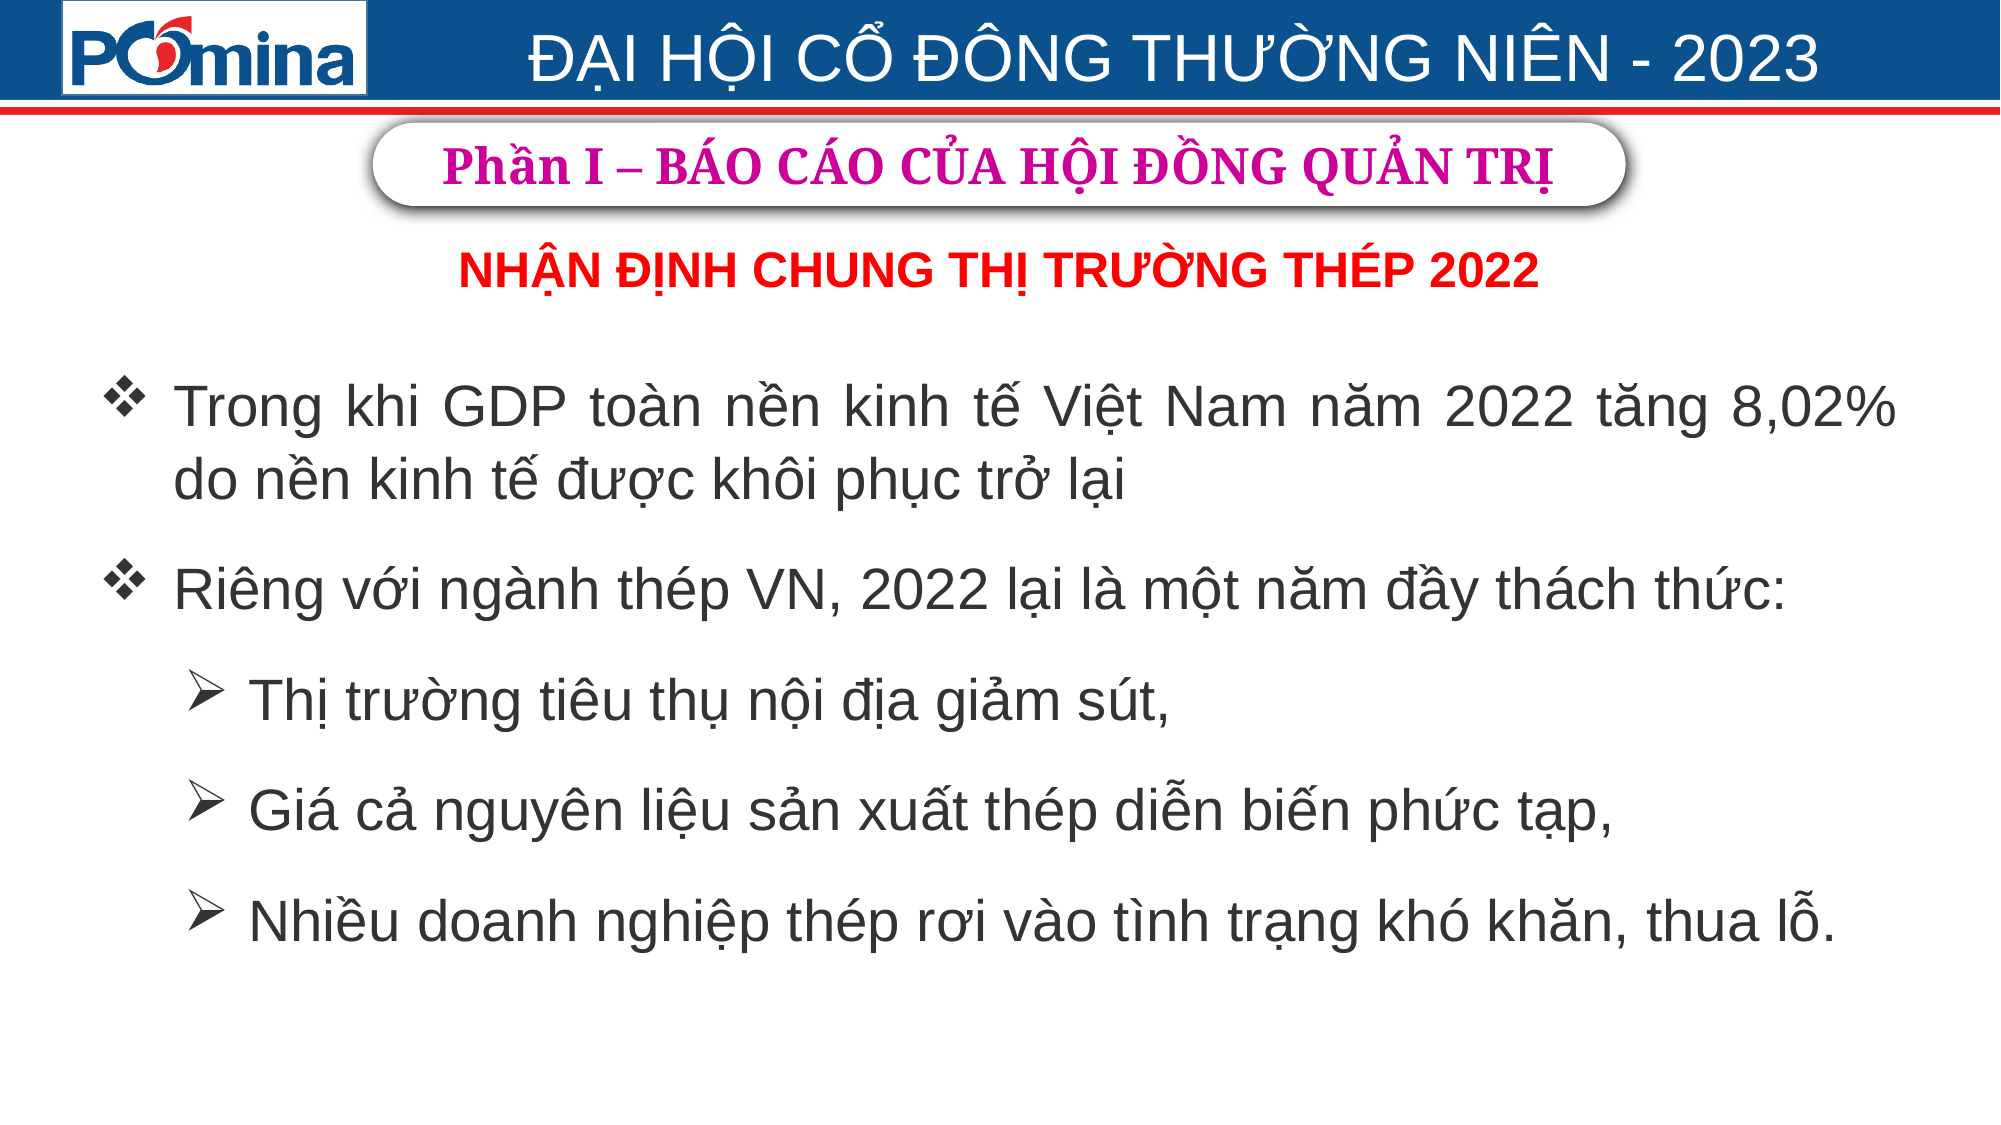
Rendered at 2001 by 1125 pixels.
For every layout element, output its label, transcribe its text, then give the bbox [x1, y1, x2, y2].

text_box Phần I – BÁO CÁO CỦA HỘI ĐỒNG QUẢN TRỊ [372, 122, 1626, 206]
text_box Trong khi GDP toàn nền kinh tế Việt Nam năm 2022 tăng 8,02% do nền kinh tế được khôi phục trở lại Riêng với ngành thép VN, 2022 lại là một năm đầy thách thức: Thị trường tiêu thụ nội địa giảm sút, Giá cả nguyên liệu sản xuất thép diễn biến phức tạp, Nhiều doanh nghiệp thép rơi vào tình trạng khó khăn, thua lỗ. [83, 357, 1915, 961]
picture [0, 0, 2000, 126]
text_box NHẬN ĐỊNH CHUNG THỊ TRƯỜNG THÉP 2022 [0, 230, 2000, 306]
